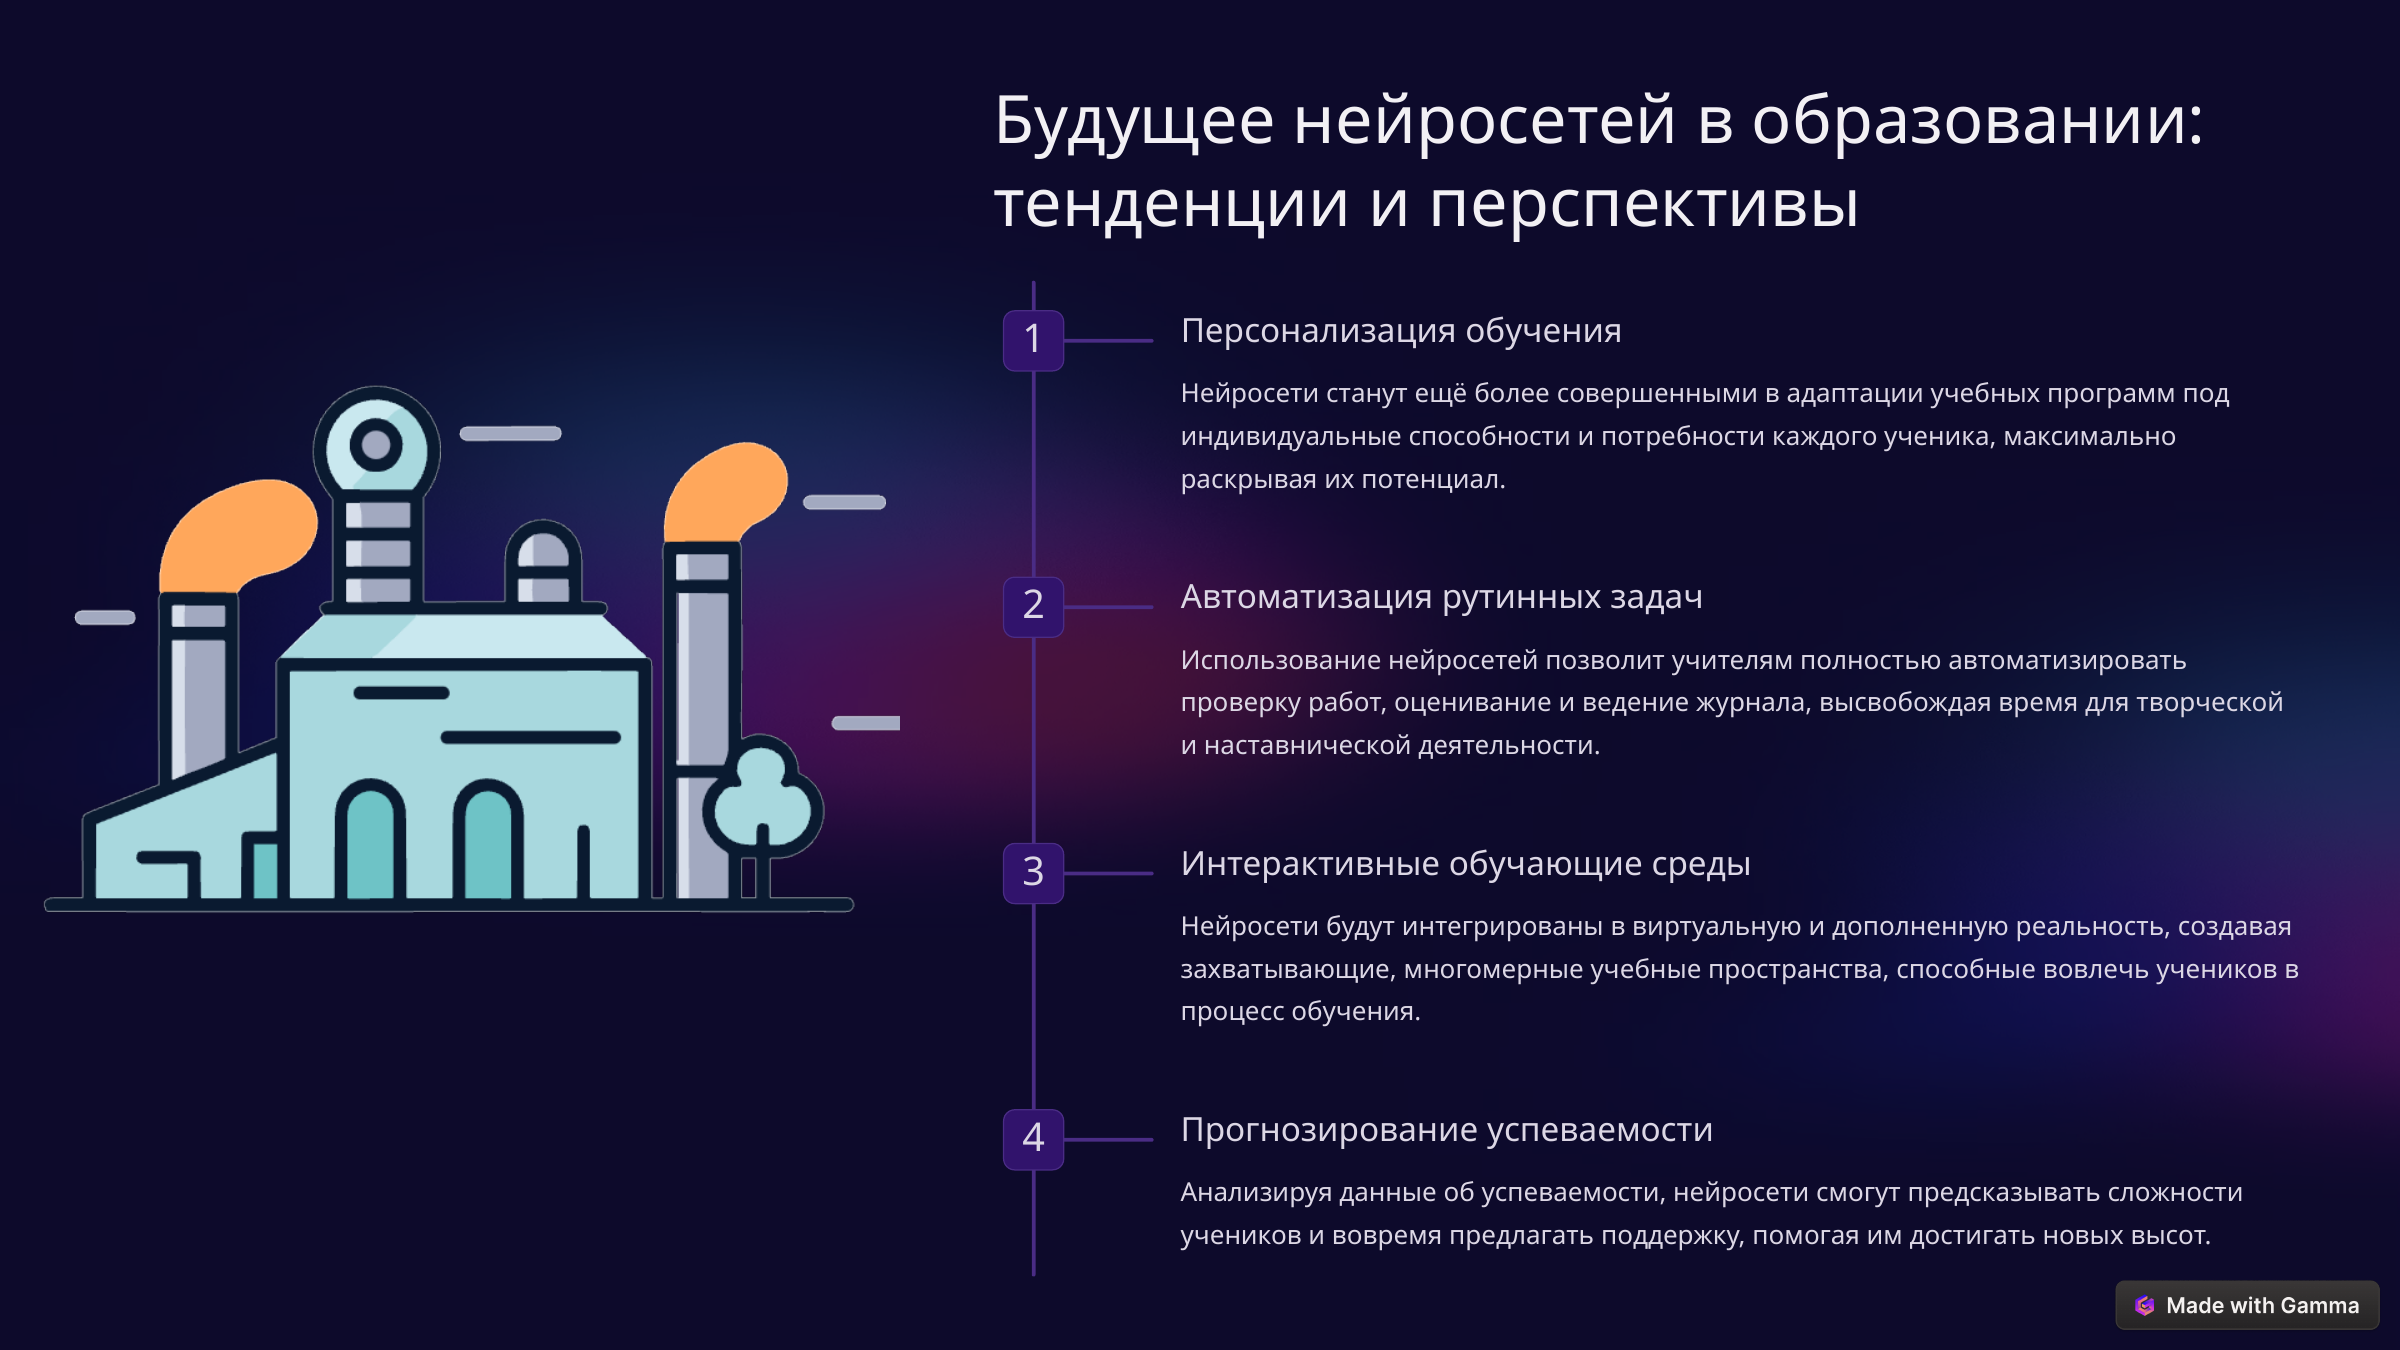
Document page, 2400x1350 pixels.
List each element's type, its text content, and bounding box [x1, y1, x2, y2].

picture [0, 0, 900, 1350]
text_box Будущее нейросетей в образовании: тенденции и перспективы [993, 73, 2307, 241]
text_box 1 [1026, 320, 1041, 361]
text_box [1003, 310, 1064, 371]
picture [2106, 1271, 2389, 1339]
text_box [1003, 1109, 1064, 1170]
text_box Прогнозирование успеваемости [1180, 1106, 1757, 1149]
text_box 4 [1020, 1119, 1047, 1160]
text_box [1003, 843, 1064, 904]
text_box Нейросети станут ещё более совершенными в адаптации учебных программ под индивидуальные способности и потребности каждого ученика, максимально раскрывая их потенциал. [1180, 365, 2307, 494]
text_box Анализируя данные об успеваемости, нейросети смогут предсказывать сложности учеников и вовремя предлагать поддержку, помогая им достигать новых высот. [1180, 1164, 2307, 1250]
text_box [1064, 871, 1154, 876]
text_box [1031, 280, 1036, 310]
text_box [1031, 1170, 1036, 1277]
text_box 3 [1022, 853, 1045, 894]
text_box Персонализация обучения [1180, 307, 1658, 350]
text_box [1031, 904, 1036, 1109]
text_box [1064, 605, 1154, 610]
text_box [1031, 371, 1036, 577]
text_box [1003, 577, 1064, 638]
text_box Нейросети будут интегрированы в виртуальную и дополненную реальность, создавая захватывающие, многомерные учебные пространства, способные вовлечь учеников в процесс обучения. [1180, 897, 2307, 1027]
text_box Автоматизация рутинных задач [1180, 573, 1735, 616]
text_box [1064, 338, 1154, 343]
text_box [1031, 638, 1036, 843]
text_box [1064, 1137, 1154, 1142]
text_box Использование нейросетей позволит учителям полностью автоматизировать проверку работ, оценивание и ведение журнала, высвобождая время для творческой и наставнической деятельности. [1180, 631, 2307, 760]
text_box Интерактивные обучающие среды [1180, 840, 1788, 882]
text_box 2 [1022, 587, 1045, 628]
